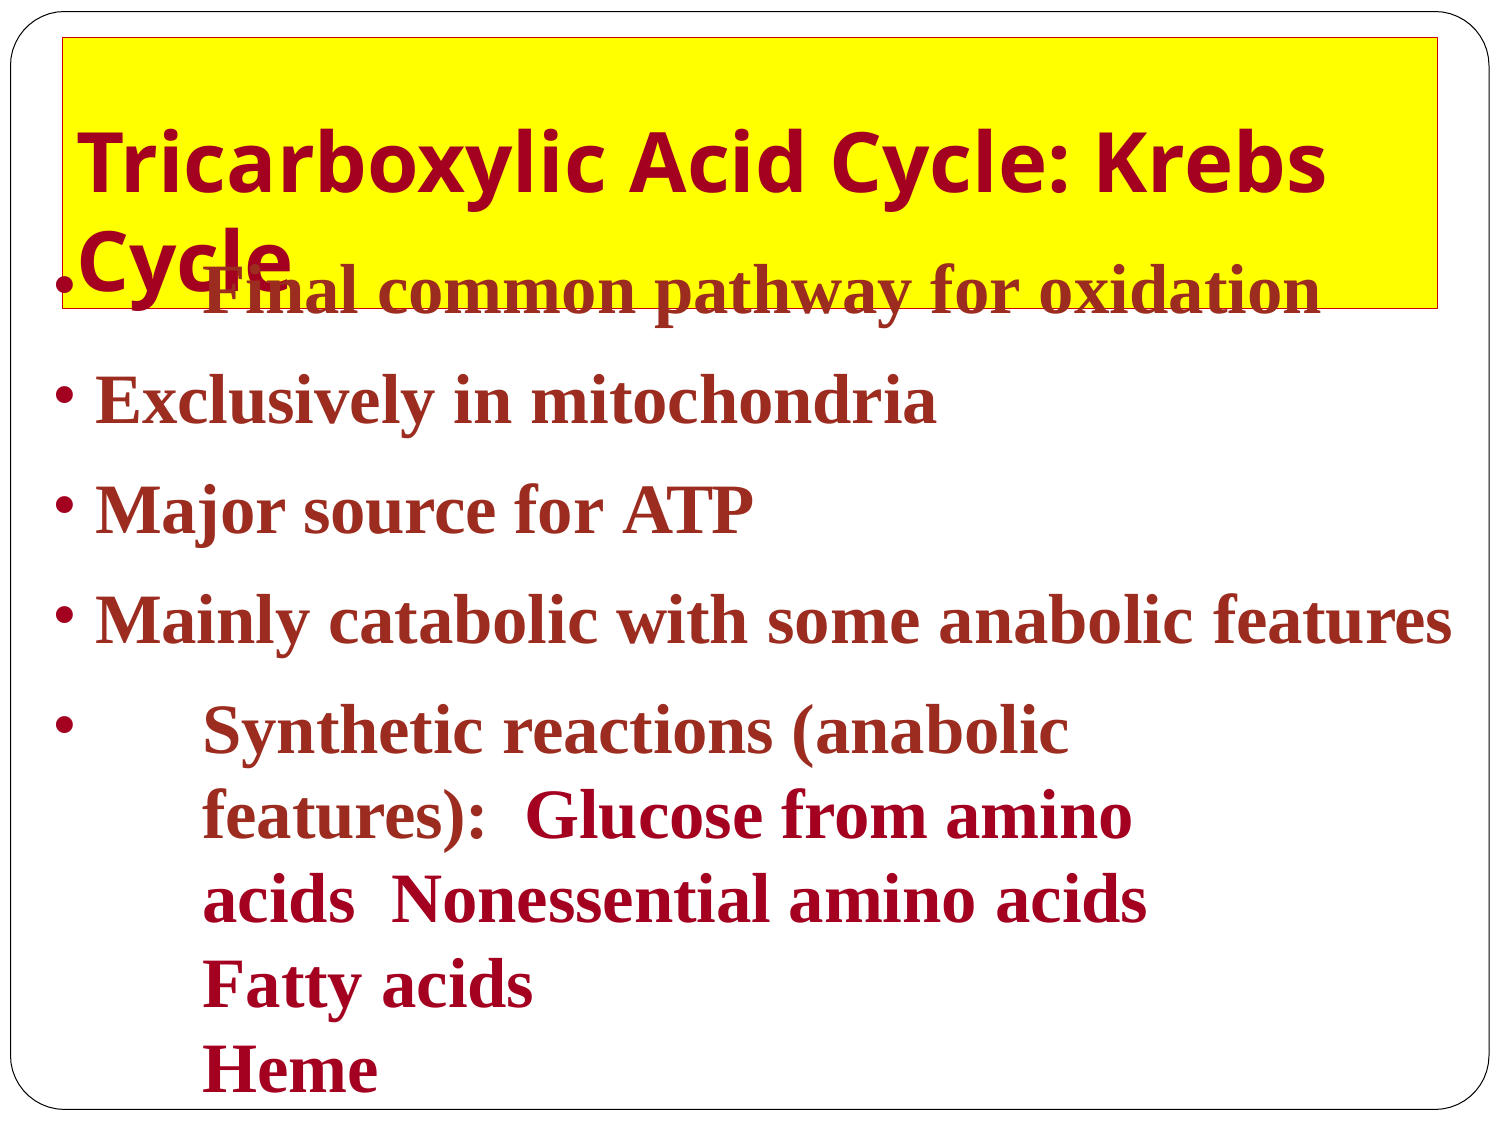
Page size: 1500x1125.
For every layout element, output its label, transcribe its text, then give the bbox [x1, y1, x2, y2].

title Tricarboxylic Acid Cycle: Krebs Cycle [62, 37, 1438, 242]
text_box Final common pathway for oxidation Exclusively in mitochondria Major source for ATP Mainly catabolic with some anabolic features Synthetic reactions (anabolic features): Glucose from amino acids Nonessential amino acids Fatty acids Heme [50, 242, 1460, 1107]
